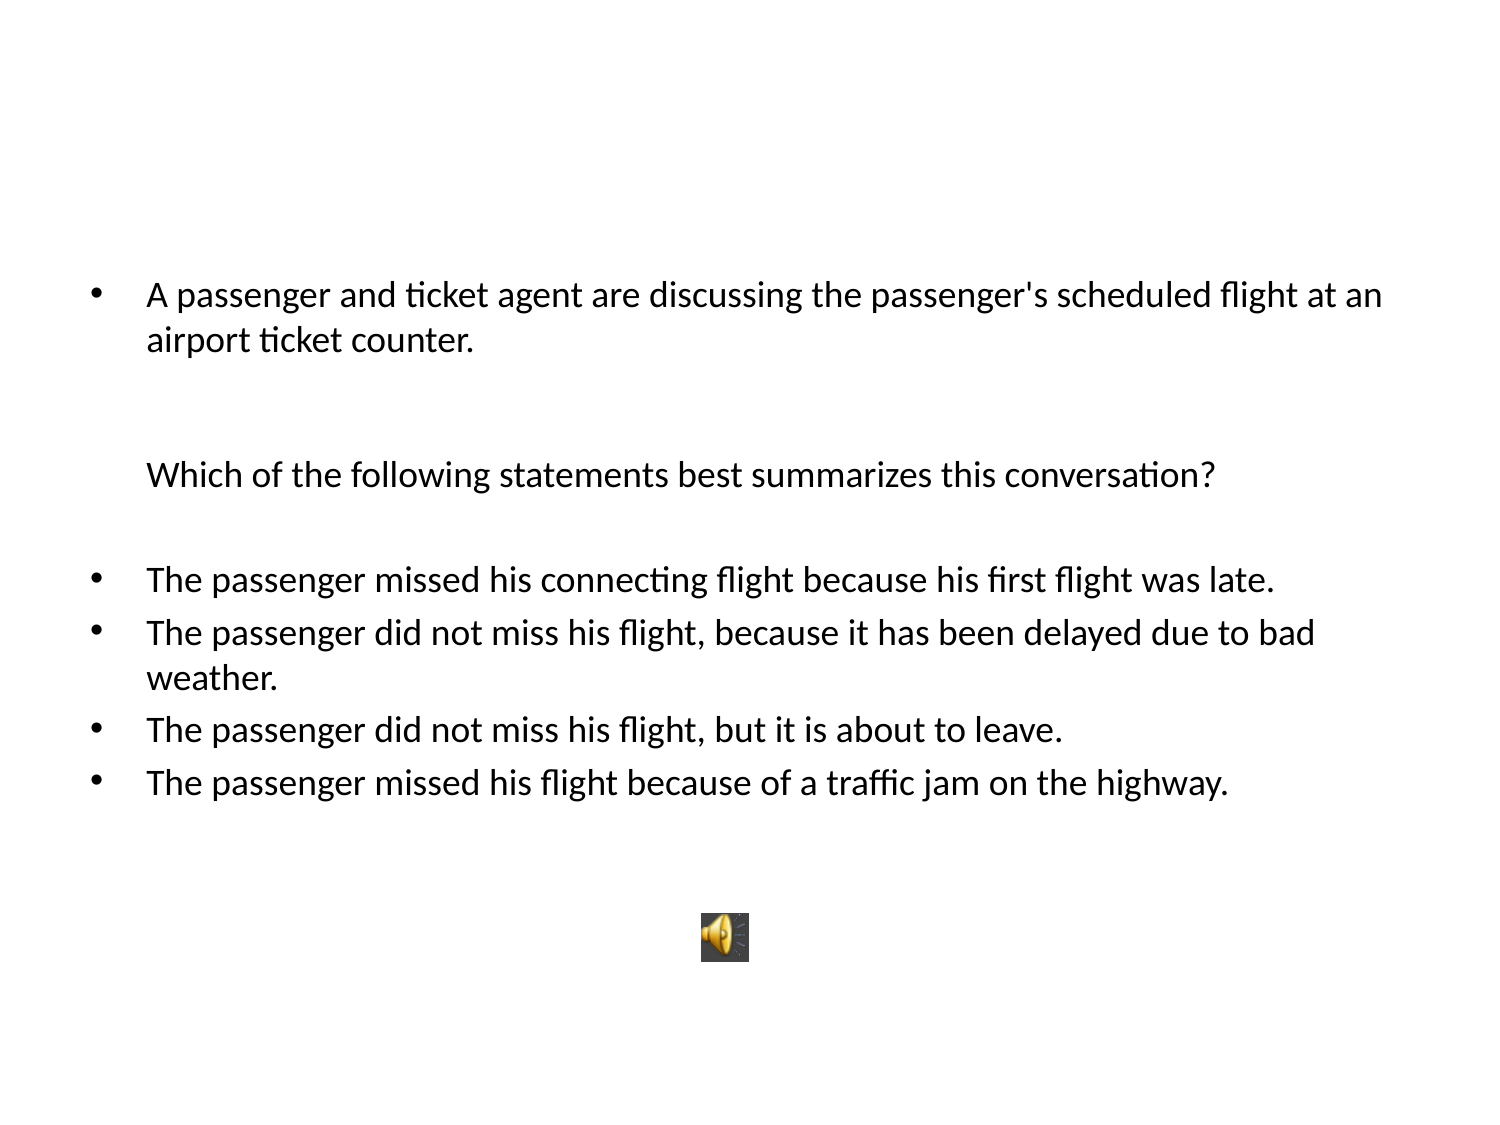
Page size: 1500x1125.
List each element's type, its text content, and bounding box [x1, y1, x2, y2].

list A passenger and ticket agent are discussing the passenger's scheduled flight at an airport ticket counter. Which of the following statements best summarizes this conversation? The passenger missed his connecting flight because his first flight was late. The passenger did not miss his flight, because it has been delayed due to bad weather. The passenger did not miss his flight, but it is about to leave. The passenger missed his flight because of a traffic jam on the highway. [75, 262, 1425, 1005]
picture [699, 912, 751, 963]
